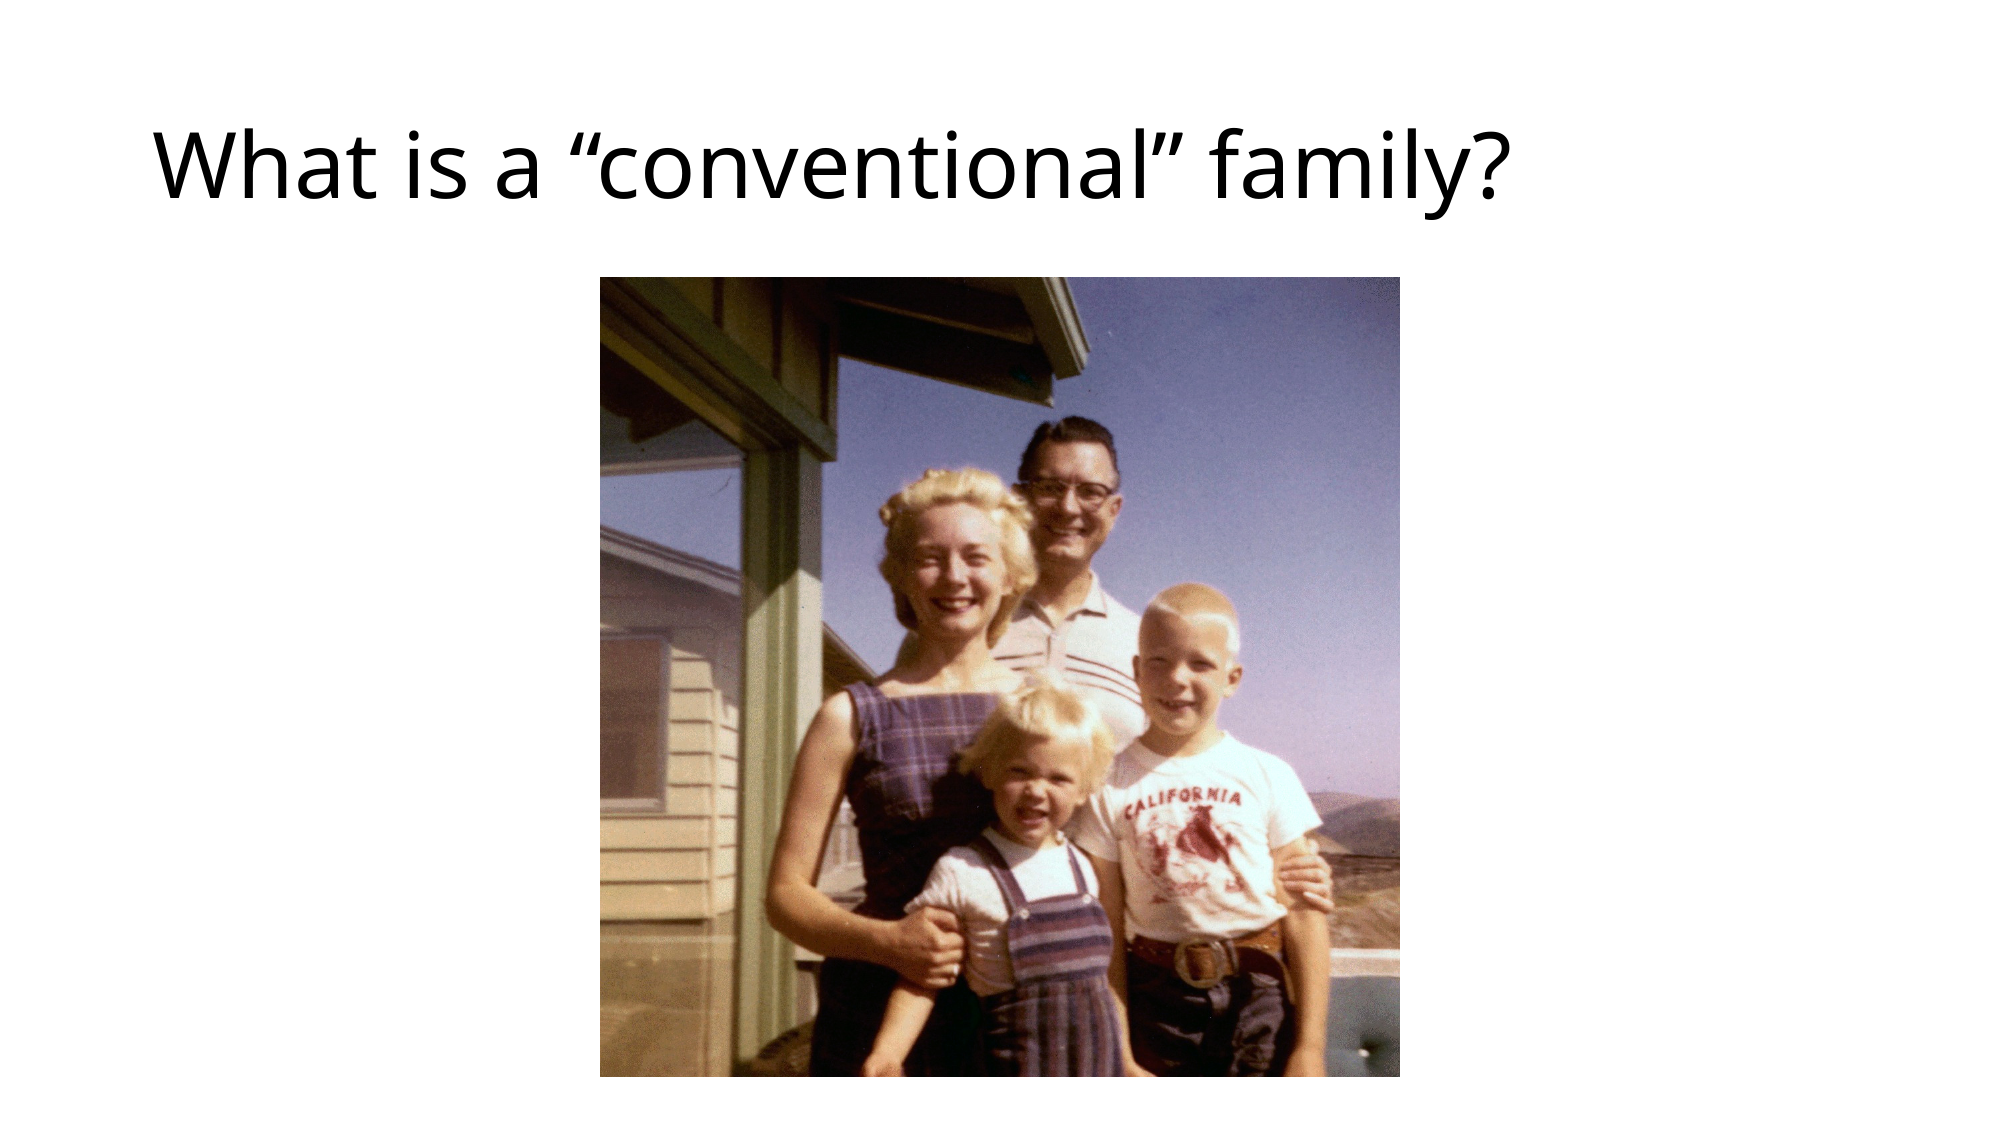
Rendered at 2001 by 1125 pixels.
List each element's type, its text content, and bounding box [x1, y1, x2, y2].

title What is a “conventional” family? [137, 59, 1863, 278]
picture [600, 277, 1400, 1077]
